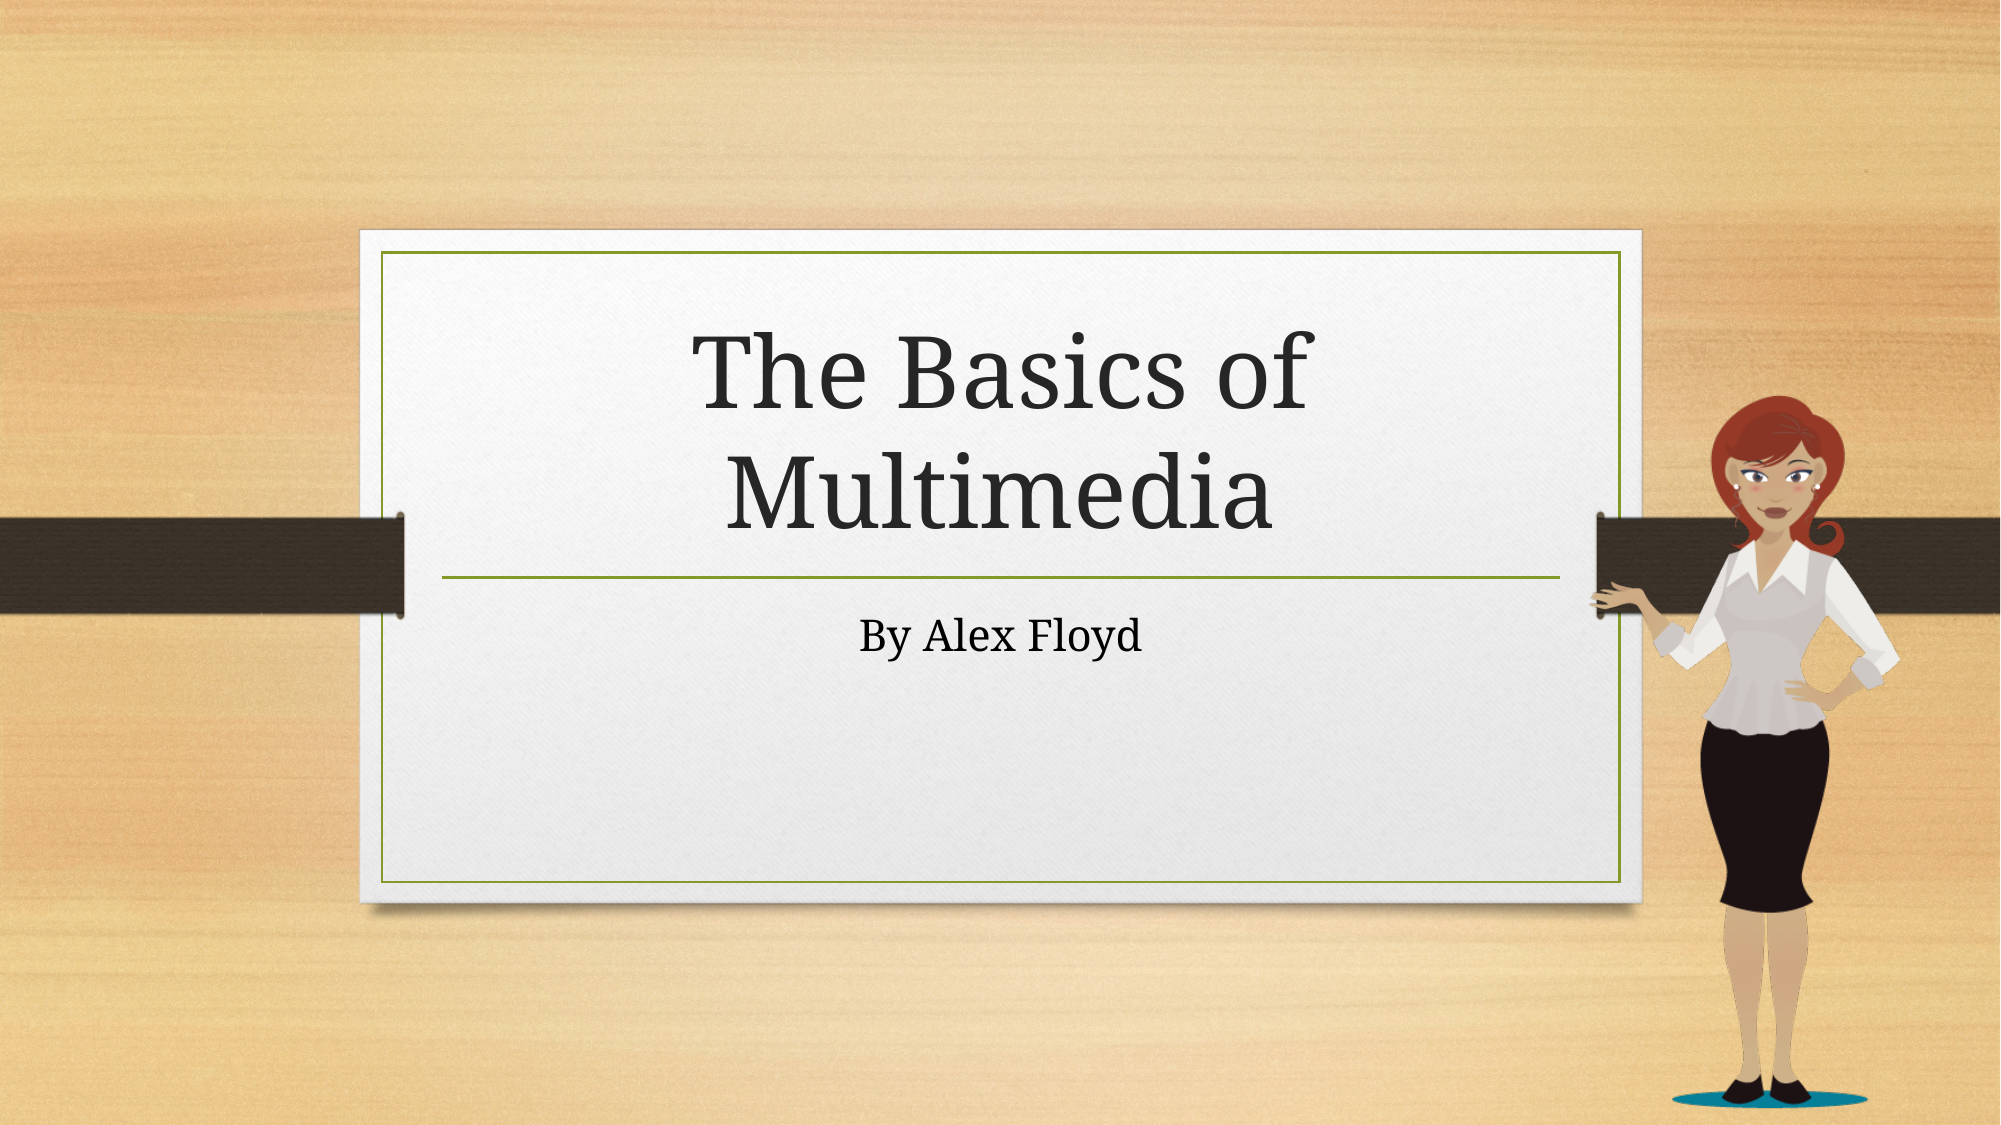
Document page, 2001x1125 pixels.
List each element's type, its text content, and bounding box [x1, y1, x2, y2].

title The Basics of Multimedia [441, 306, 1560, 556]
subtitle By Alex Floyd [441, 600, 1560, 817]
picture [0, 0, 2001, 1125]
